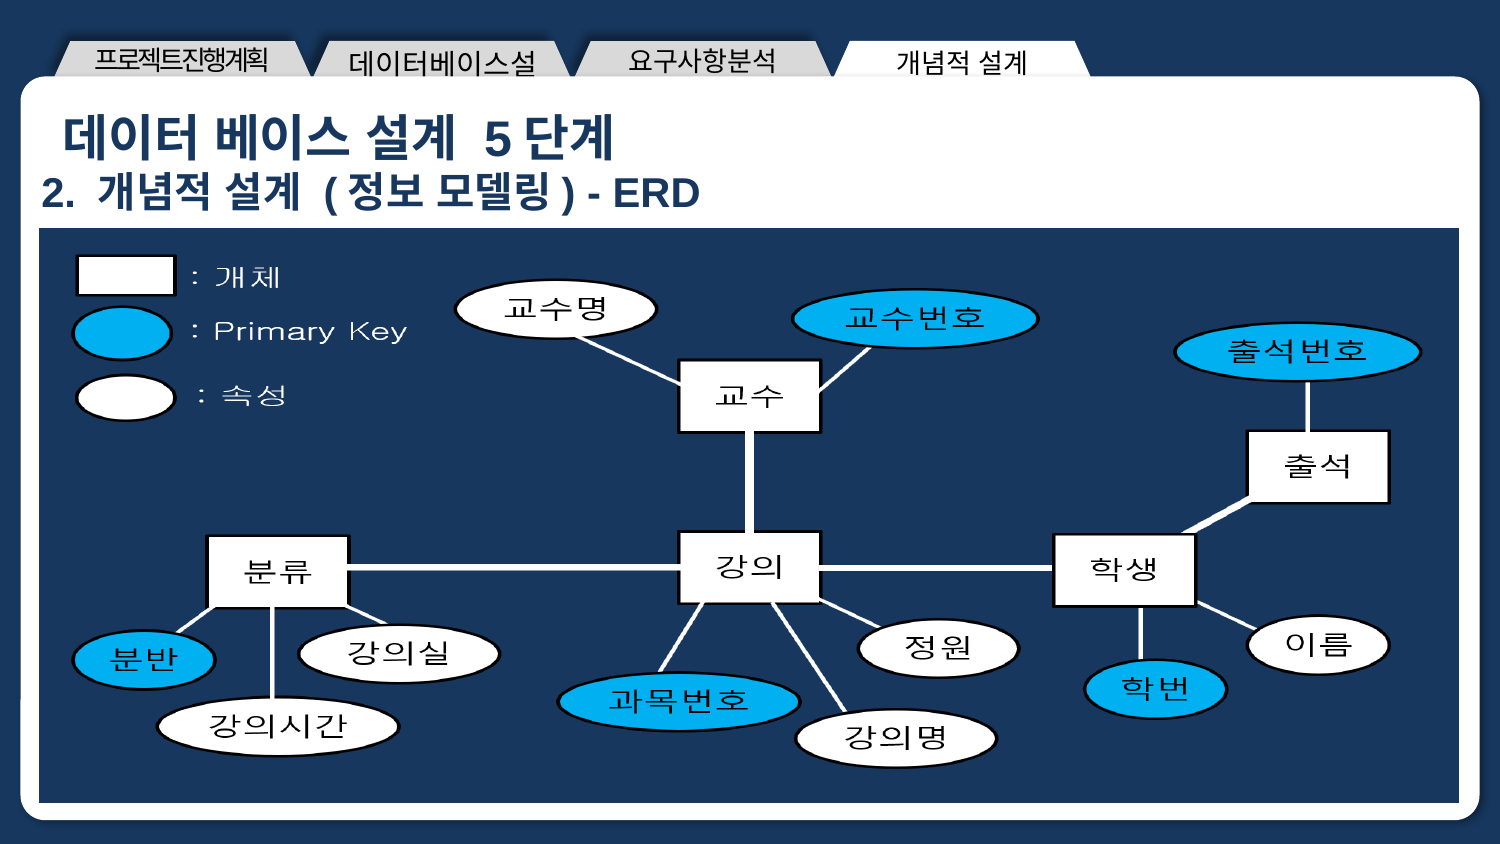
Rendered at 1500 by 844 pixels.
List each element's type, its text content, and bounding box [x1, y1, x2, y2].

text_box 요구사항분석 [608, 44, 798, 77]
text_box [315, 40, 569, 73]
text_box 2. 개념적 설계 (정보 모델링) - ERD [41, 166, 1480, 217]
text_box 데이터베이스설계 [336, 46, 550, 73]
text_box [561, 26, 837, 73]
text_box [297, 26, 561, 73]
text_box [18, 74, 1482, 823]
text_box 프로젝트진행계획 [91, 43, 274, 73]
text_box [832, 40, 1093, 80]
text_box [576, 41, 827, 73]
text_box [55, 41, 310, 73]
picture [39, 228, 1459, 803]
text_box [41, 26, 297, 74]
text_box 데이터 베이스 설계 5단계 [47, 99, 1436, 166]
